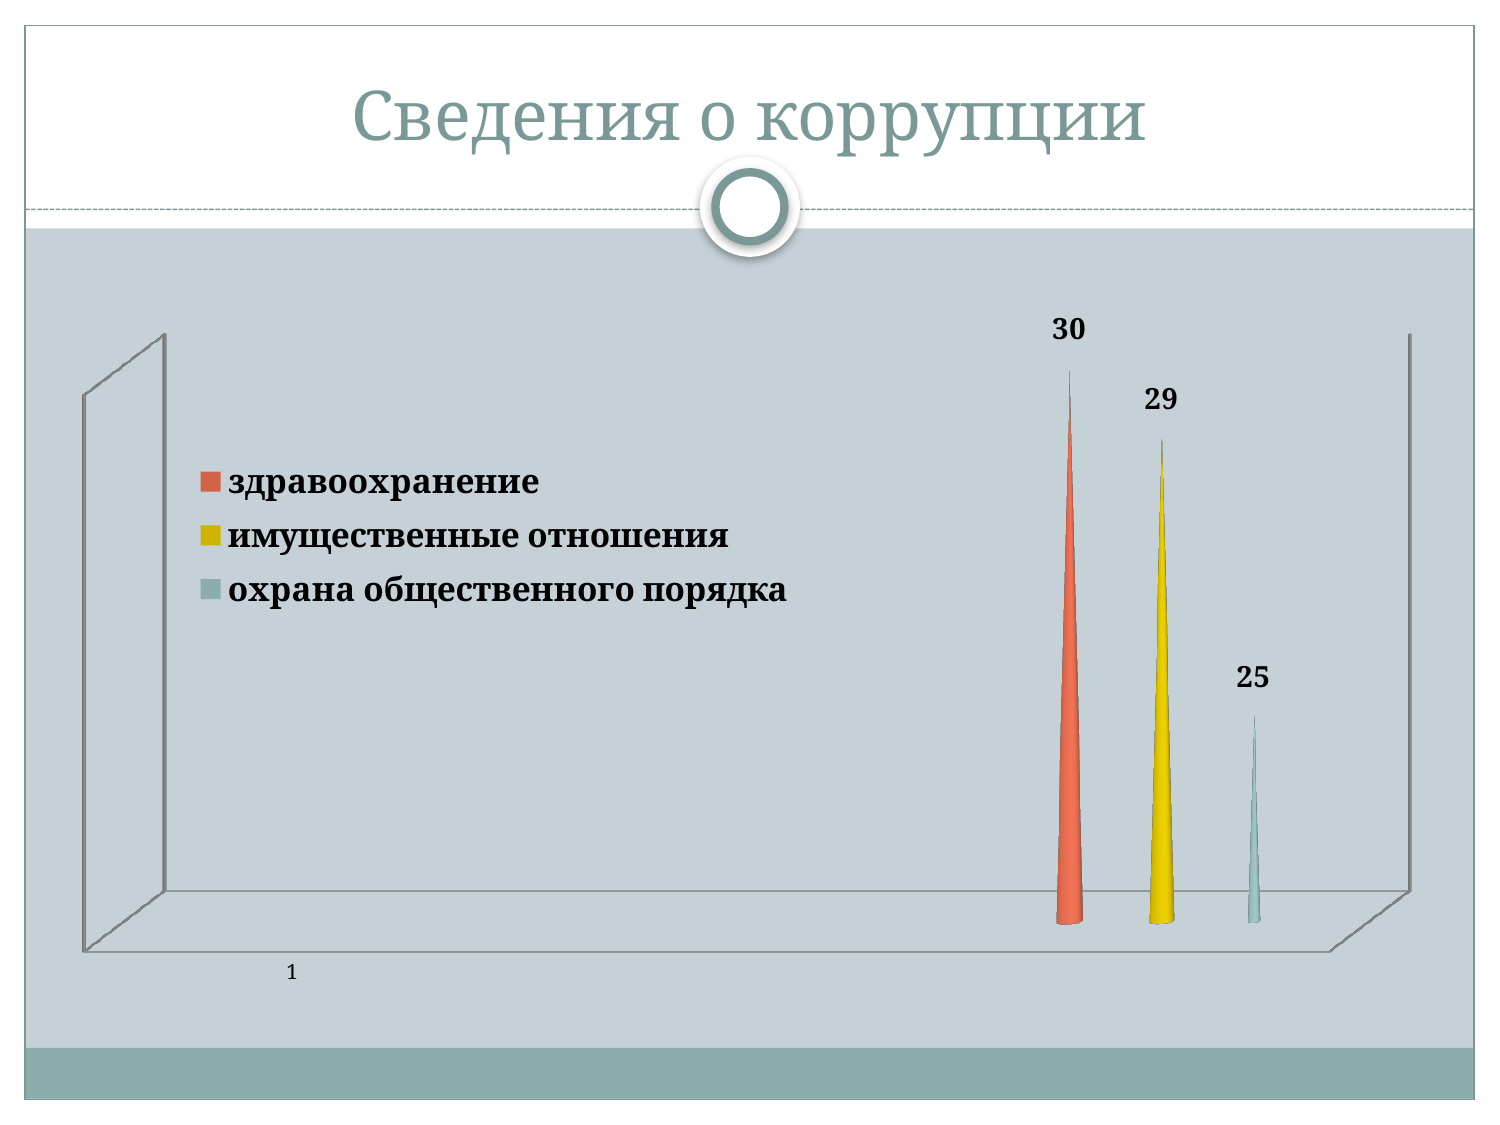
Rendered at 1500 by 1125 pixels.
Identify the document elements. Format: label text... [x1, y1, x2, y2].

chart [49, 250, 1445, 1001]
title Сведения о коррупции [49, 37, 1450, 162]
